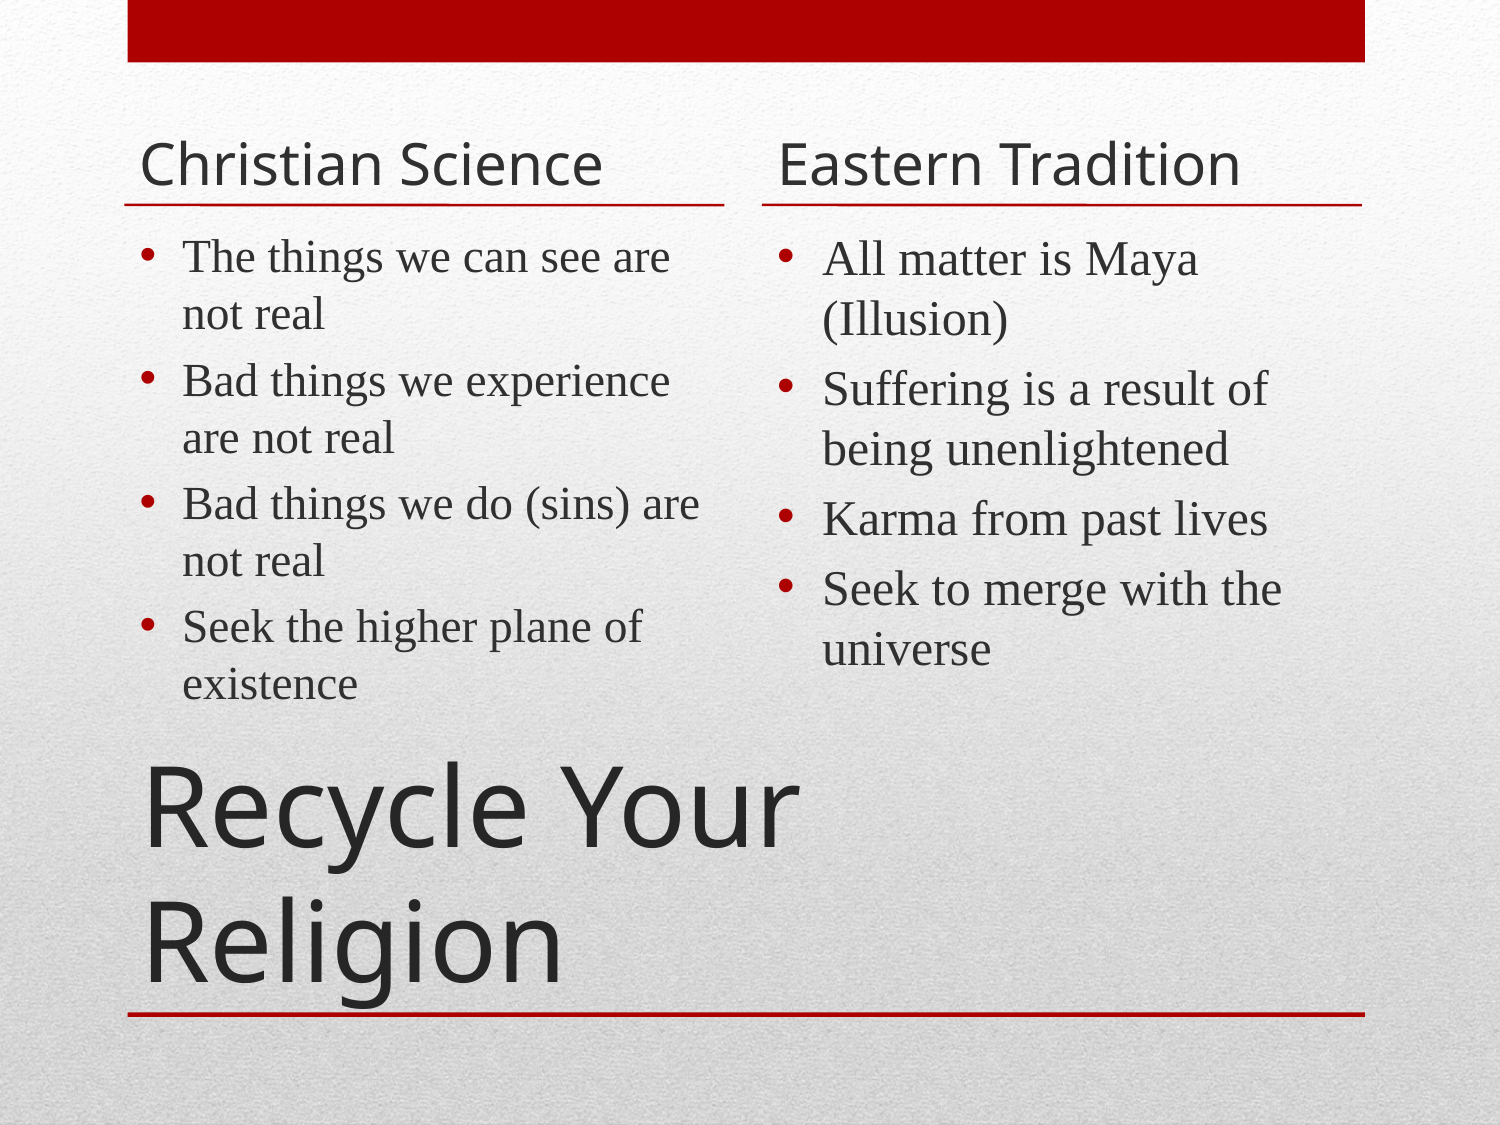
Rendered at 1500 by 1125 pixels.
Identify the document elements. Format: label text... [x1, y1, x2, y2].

list The things we can see are not real Bad things we experience are not real Bad things we do (sins) are not real Seek the higher plane of existence [124, 218, 725, 718]
list Christian Science [124, 99, 725, 205]
list All matter is Maya (Illusion) Suffering is a result of being unenlightened Karma from past lives Seek to merge with the universe [761, 218, 1362, 718]
list Eastern Tradition [761, 99, 1362, 205]
title Recycle Your Religion [125, 750, 1238, 1013]
